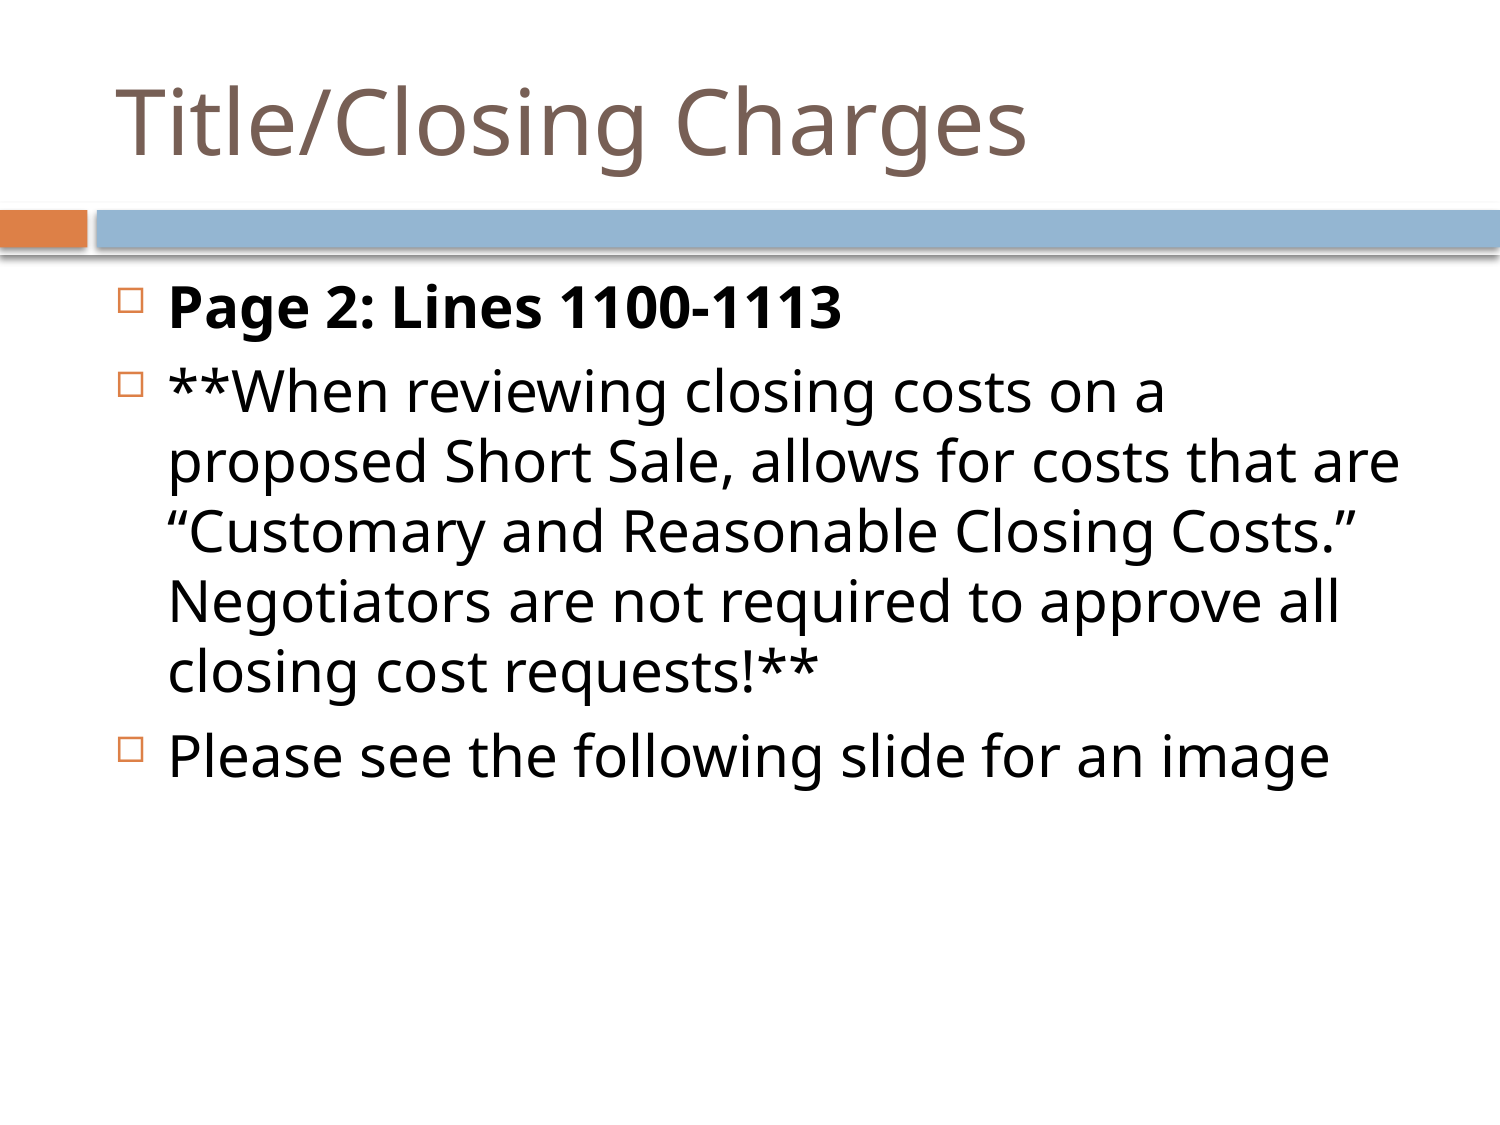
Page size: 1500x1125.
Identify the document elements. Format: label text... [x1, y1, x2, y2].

list Page 2: Lines 1100‐1113 **When reviewing closing costs on a proposed Short Sale, allows for costs that are “Customary and Reasonable Closing Costs.” Negotiators are not required to approve all closing cost requests!** Please see the following slide for an image [100, 262, 1438, 1000]
title Title/Closing Charges [100, 37, 1438, 200]
